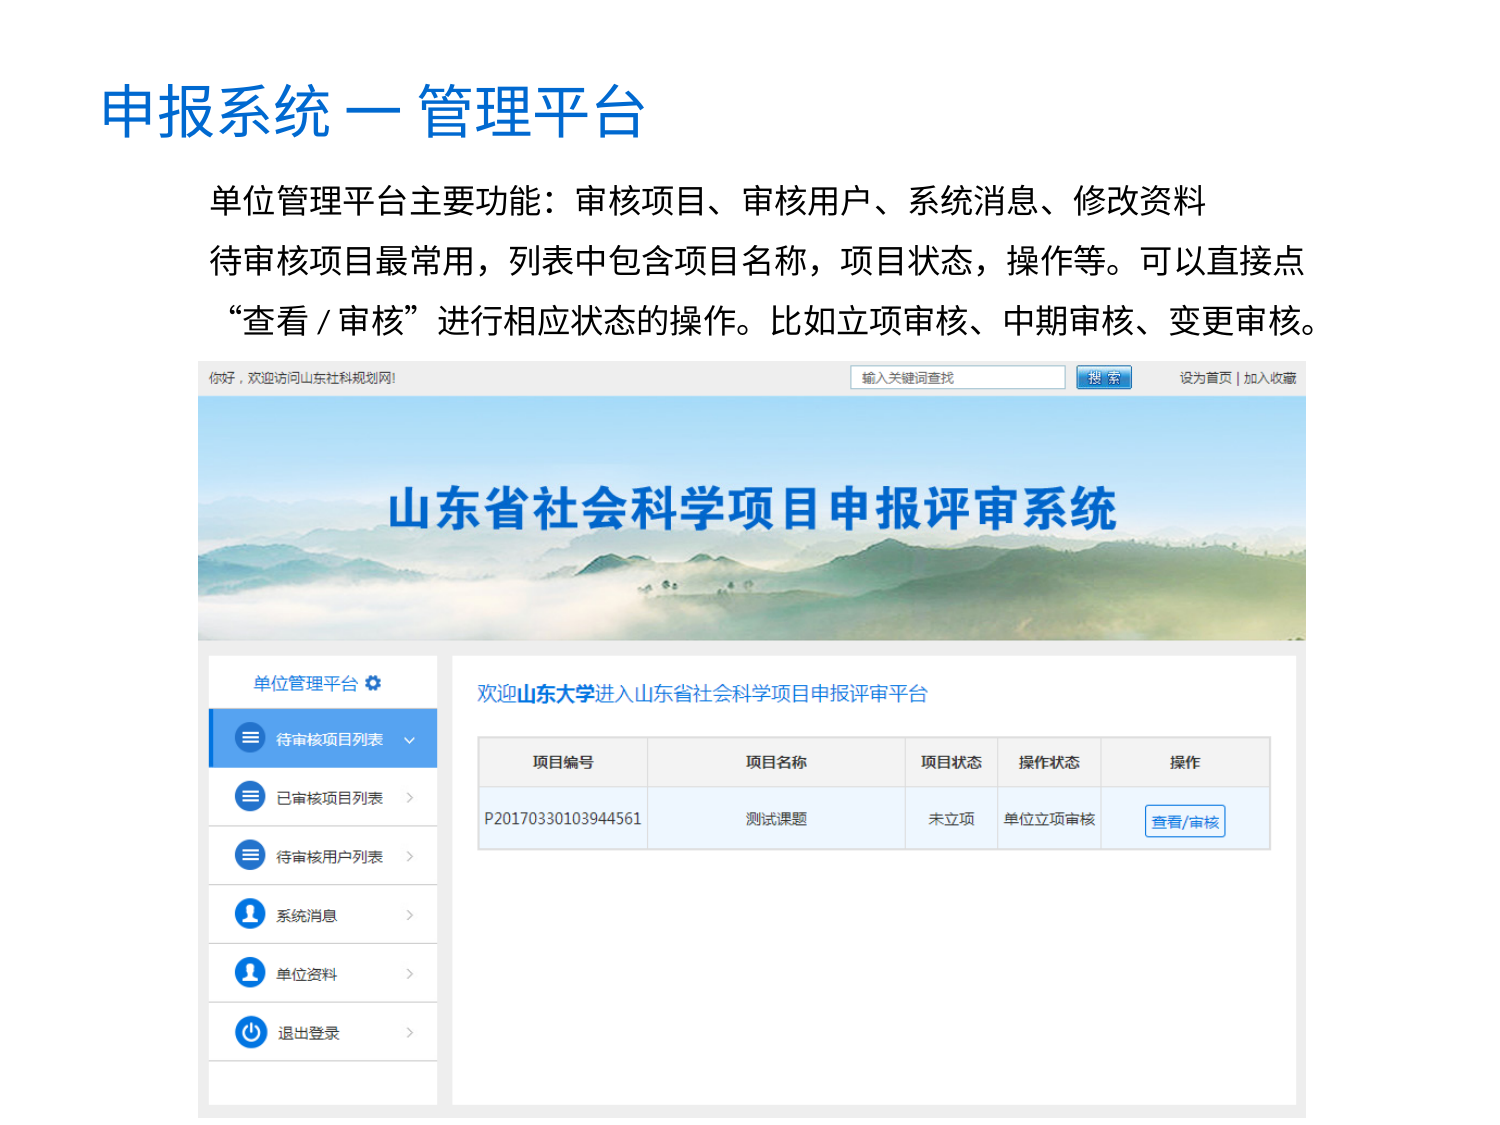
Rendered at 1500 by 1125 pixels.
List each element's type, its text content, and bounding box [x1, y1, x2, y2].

text_box 单位管理平台主要功能：审核项目、审核用户、系统消息、修改资料 待审核项目最常用，列表中包含项目名称，项目状态，操作等。可以直接点“查看/审核”进行相应状态的操作。比如立项审核、中期审核、变更审核。 [194, 172, 1365, 348]
text_box 申报系统 一 管理平台 [84, 67, 665, 153]
picture [197, 361, 1306, 1118]
